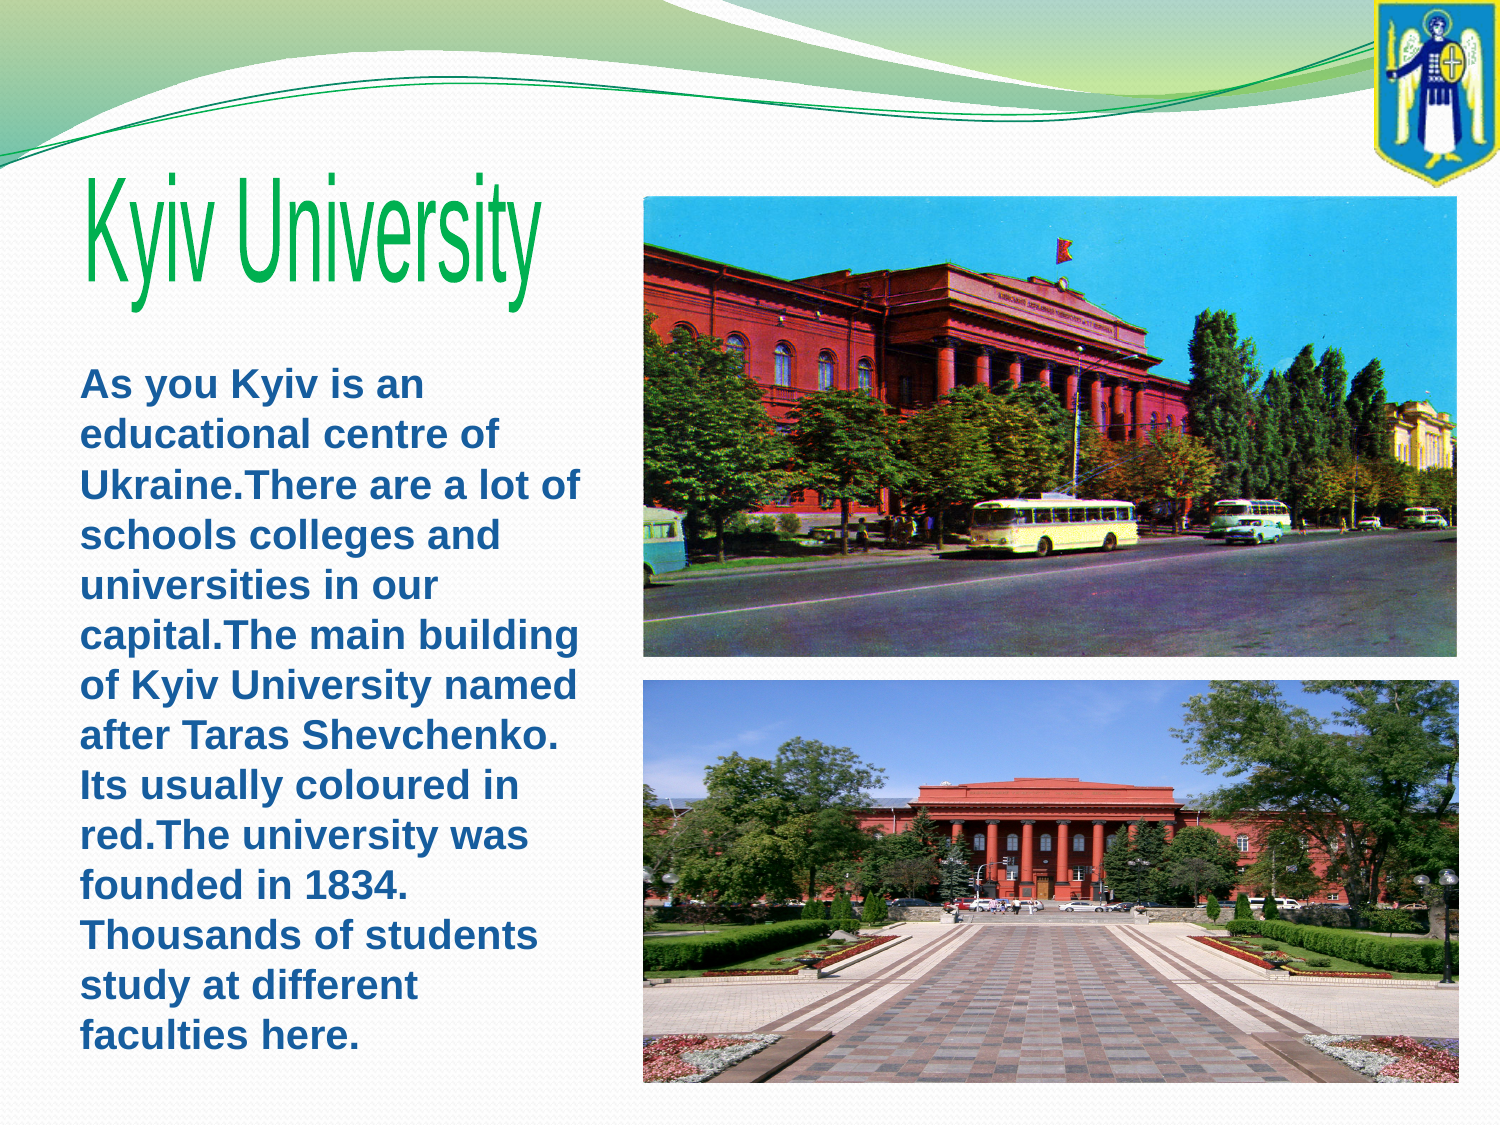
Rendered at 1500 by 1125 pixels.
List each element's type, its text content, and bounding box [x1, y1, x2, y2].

picture [643, 196, 1457, 658]
text_box [64, 267, 573, 328]
picture [1374, 0, 1500, 188]
text_box As you Kyiv is an educational centre of Ukraine.There are a lot of schools colleges and universities in our capital.The main building of Kyiv University named after Taras Shevchenko. Its usually coloured in red.The university was founded in 1834. Thousands of students study at different faculties here. [64, 349, 609, 1065]
picture [643, 680, 1459, 1083]
